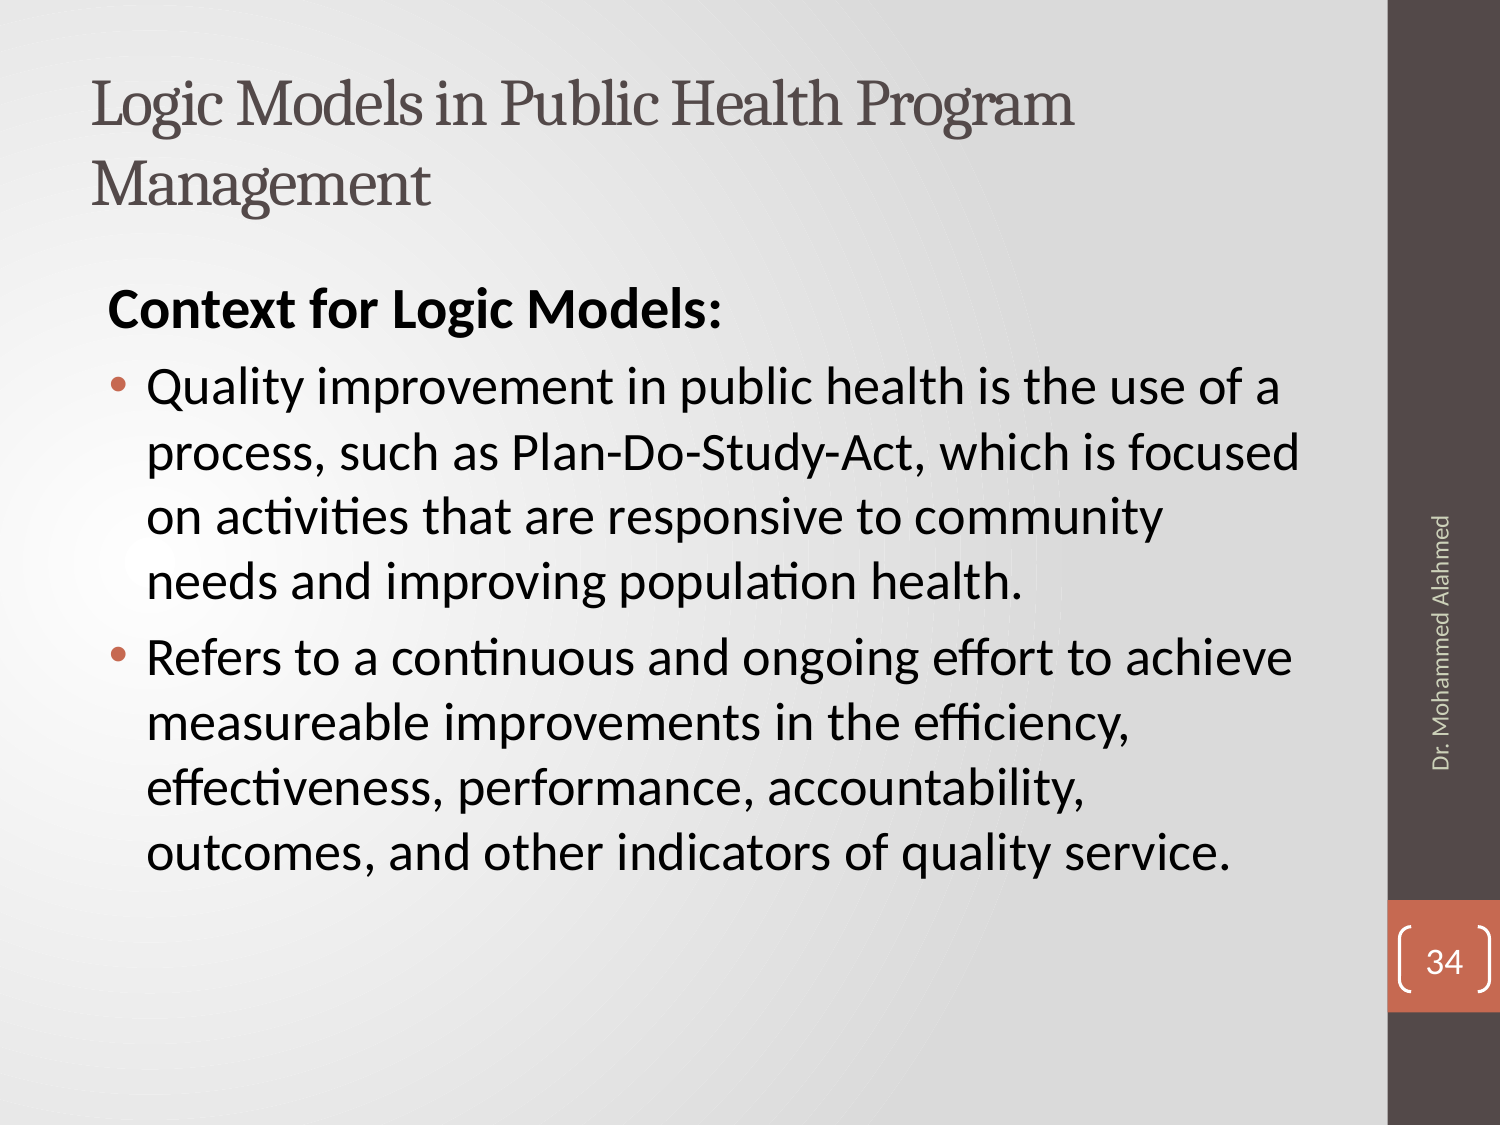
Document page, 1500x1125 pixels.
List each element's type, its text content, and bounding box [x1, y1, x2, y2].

slide_number 34 [1397, 925, 1492, 994]
list Context for Logic Models: Quality improvement in public health is the use of a process, such as Plan-Do-Study-Act, which is focused on activities that are responsive to community needs and improving population health. Refers to a continuous and ongoing effort to achieve measureable improvements in the efficiency, effectiveness, performance, accountability, outcomes, and other indicators of quality service. [75, 262, 1325, 1050]
footer Dr. Mohammed Alahmed [1408, 500, 1469, 889]
title Logic Models in Public Health Program Management [75, 45, 1325, 233]
